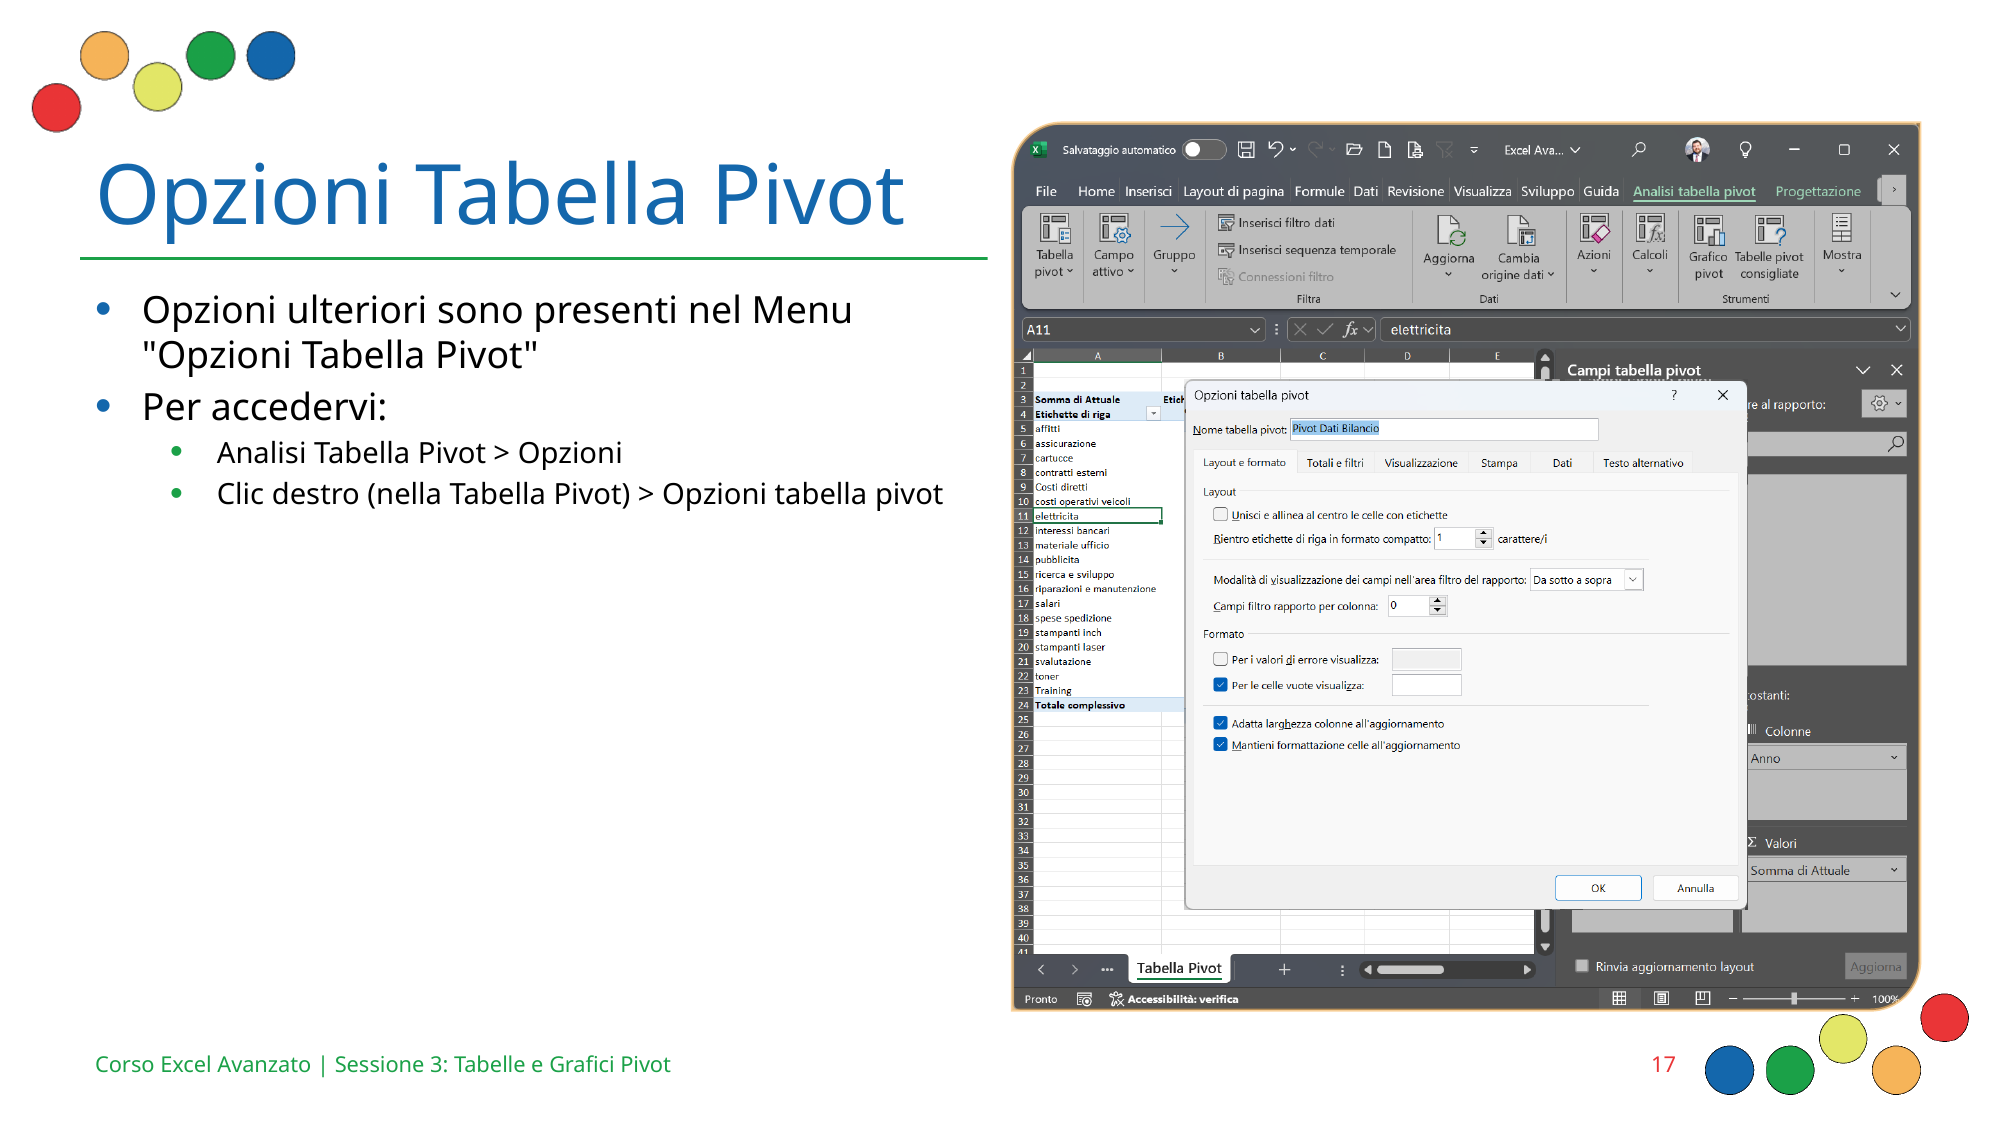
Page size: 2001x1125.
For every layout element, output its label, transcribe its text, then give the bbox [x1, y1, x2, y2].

list Opzioni ulteriori sono presenti nel Menu "Opzioni Tabella Pivot" Per accedervi: Analisi Tabella Pivot > Opzioni Clic destro (nella Tabella Pivot) > Opzioni tabella pivot [80, 278, 988, 1011]
footer Corso Excel Avanzato | Sessione 3: Tabelle e Grafici Pivot [80, 1035, 1571, 1096]
picture [29, 30, 295, 135]
title Opzioni Tabella Pivot [80, 123, 988, 259]
slide_number 17 [1583, 1035, 1692, 1096]
picture [1012, 122, 1971, 1096]
